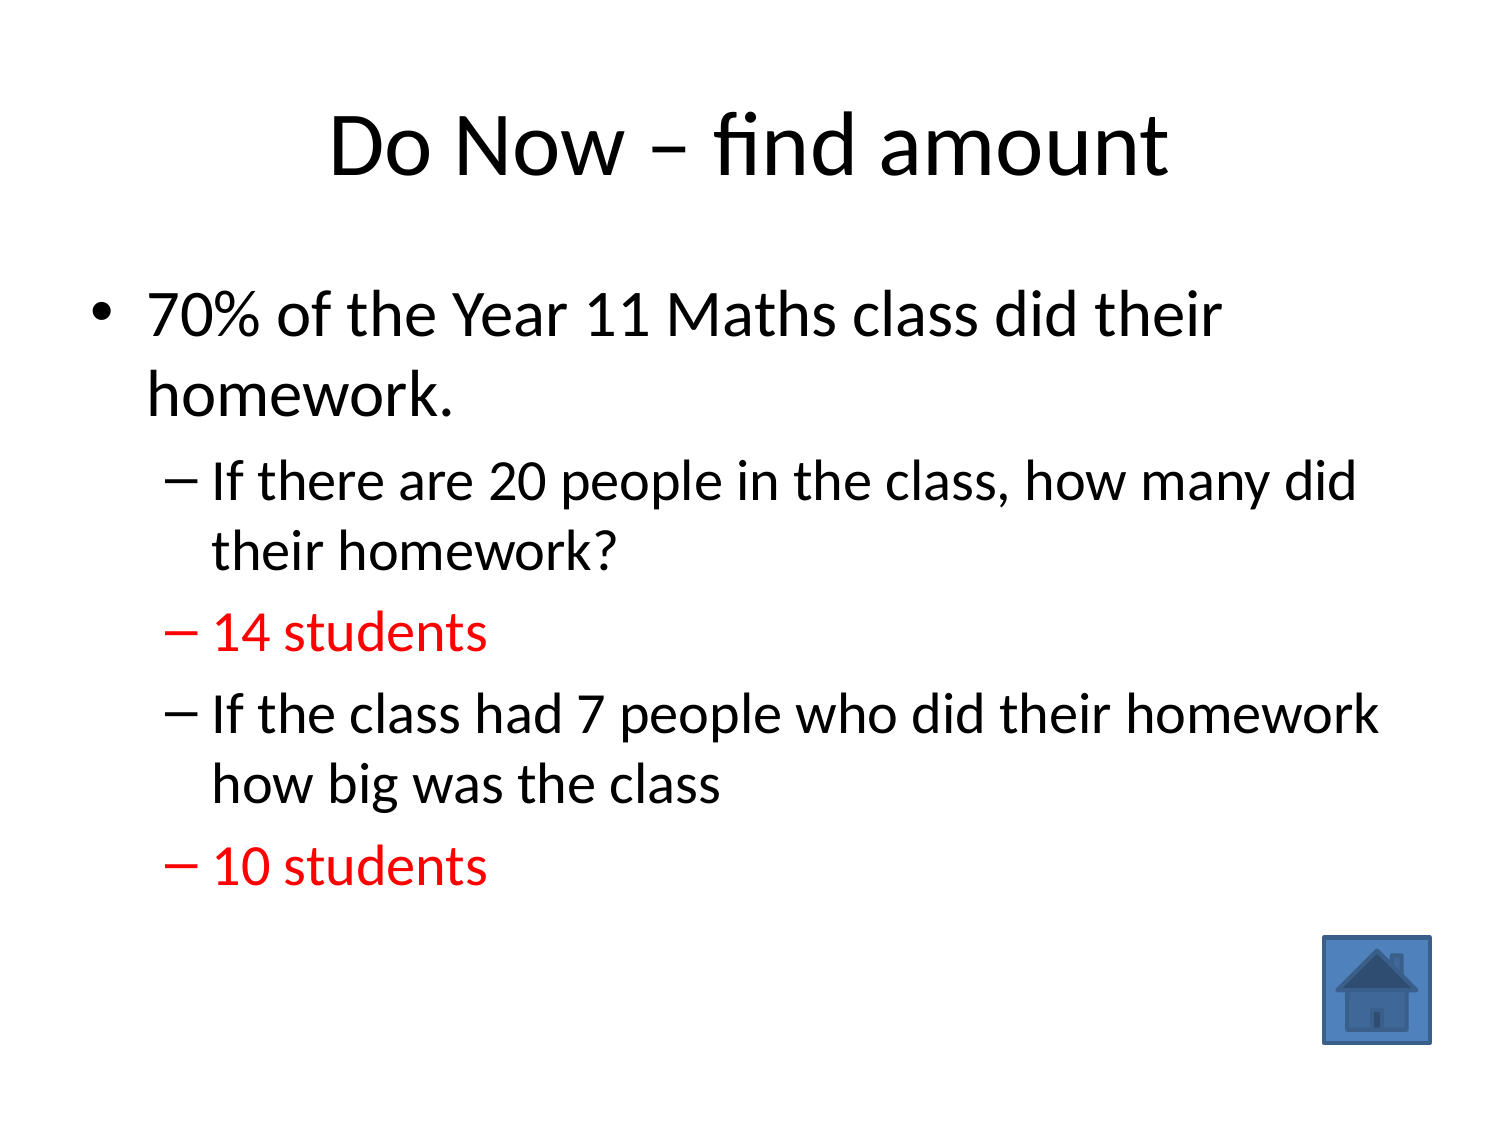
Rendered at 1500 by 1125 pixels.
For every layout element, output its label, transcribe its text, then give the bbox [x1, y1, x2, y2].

title Do Now – find amount [75, 45, 1425, 233]
text_box [1322, 935, 1432, 1045]
list 70% of the Year 11 Maths class did their homework. If there are 20 people in the class, how many did their homework? 14 students If the class had 7 people who did their homework how big was the class 10 students [75, 262, 1425, 1005]
